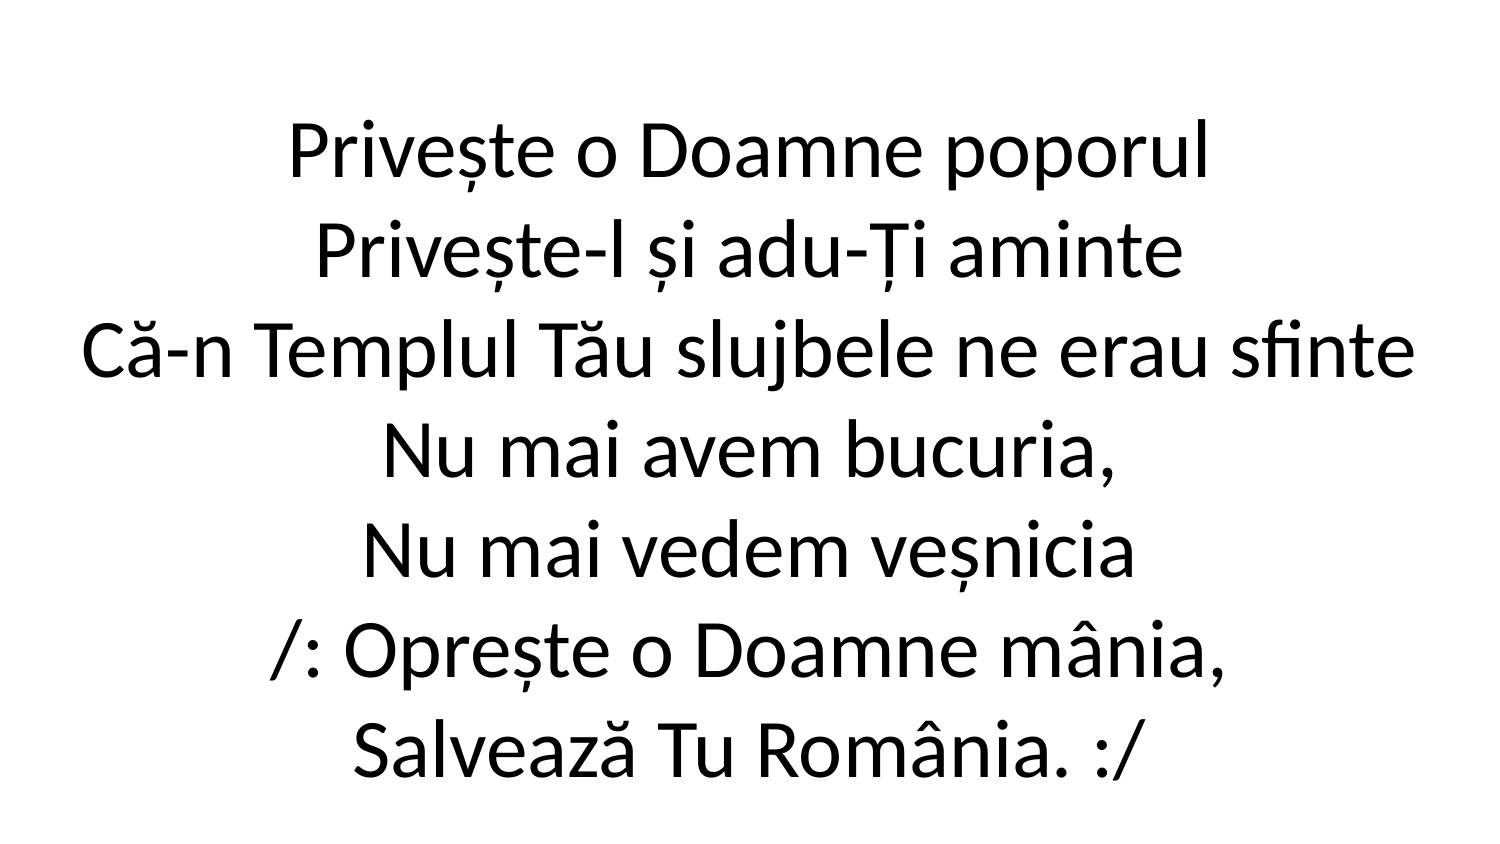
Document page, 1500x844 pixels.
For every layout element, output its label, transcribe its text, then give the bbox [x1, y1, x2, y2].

text_box Privește o Doamne poporul Privește-l și adu-Ți aminte Că-n Templul Tău slujbele ne erau sfinte Nu mai avem bucuria, Nu mai vedem veșnicia /: Oprește o Doamne mânia, Salvează Tu România. :/ [66, 42, 1434, 802]
